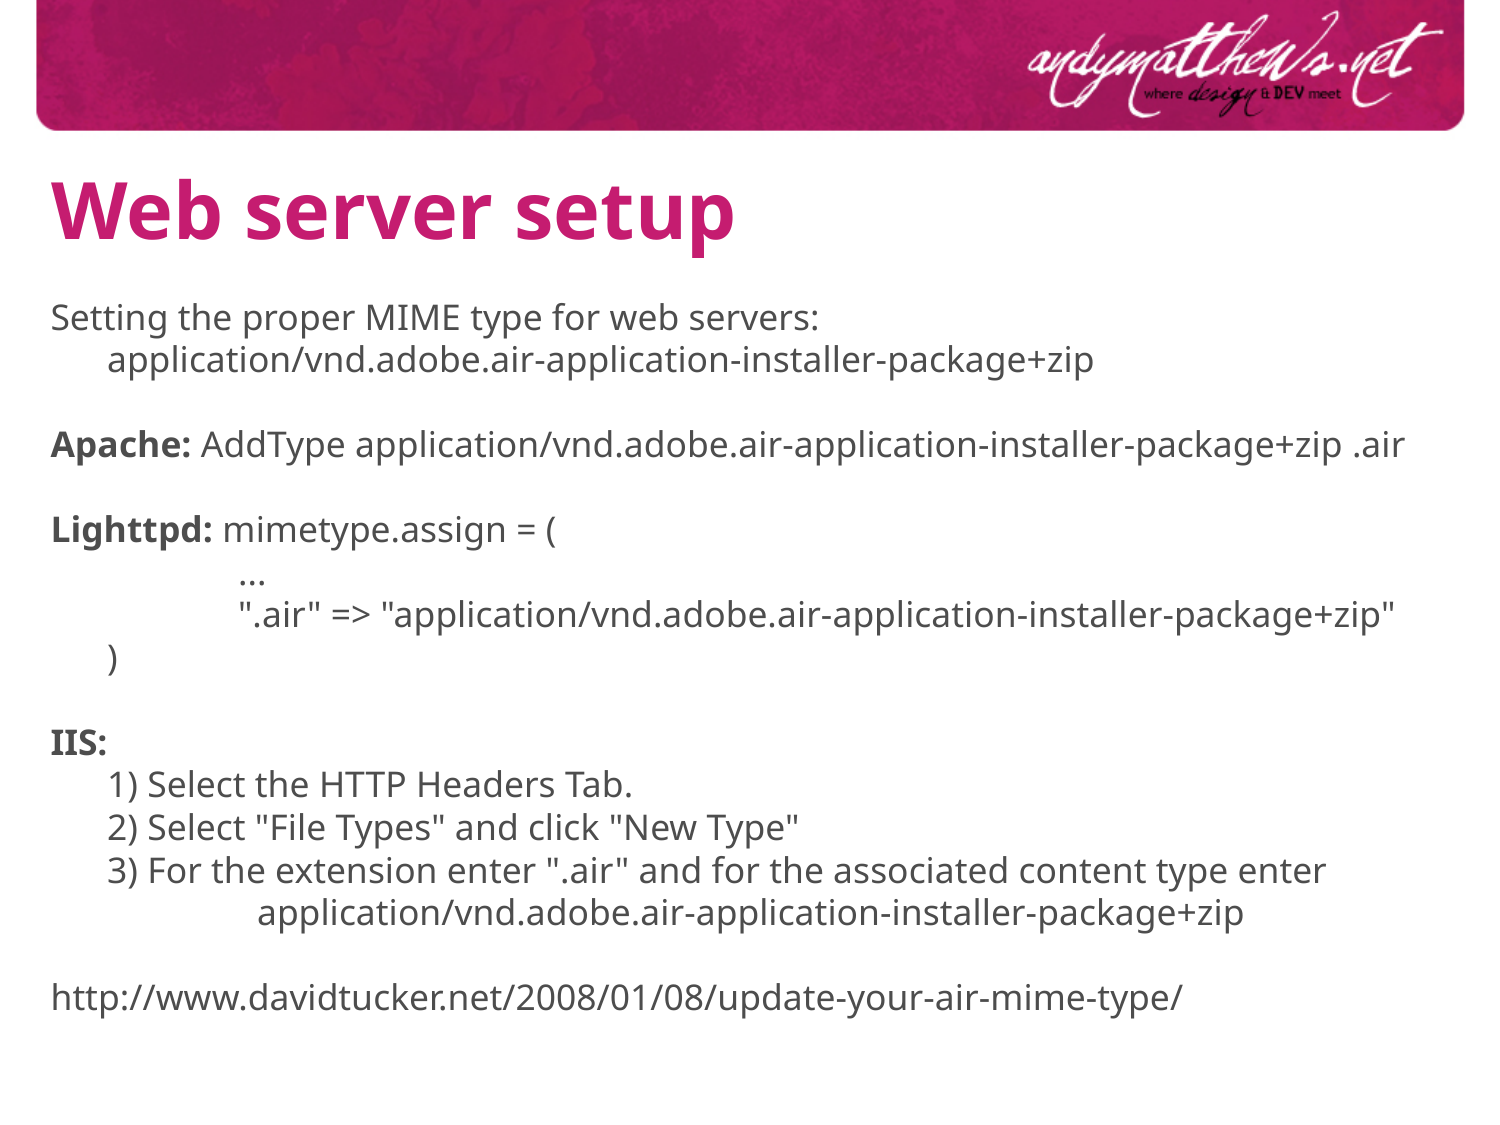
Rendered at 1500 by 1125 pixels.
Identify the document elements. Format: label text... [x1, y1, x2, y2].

title Web server setup [36, 149, 1465, 267]
picture [0, 0, 1500, 1125]
text_box Setting the proper MIME type for web servers: application/vnd.adobe.air-application-installer-package+zip Apache: AddType application/vnd.adobe.air-application-installer-package+zip .air Lighttpd: mimetype.assign = ( ... ".air" => "application/vnd.adobe.air-application-installer-package+zip" ) IIS: 1) Select the HTTP Headers Tab. 2) Select "File Types" and click "New Type" 3) For the extension enter ".air" and for the associated content type enter application/vnd.adobe.air-application-installer-package+zip http://www.davidtucker.net/2008/01/08/update-your-air-mime-type/ [35, 287, 1465, 1088]
